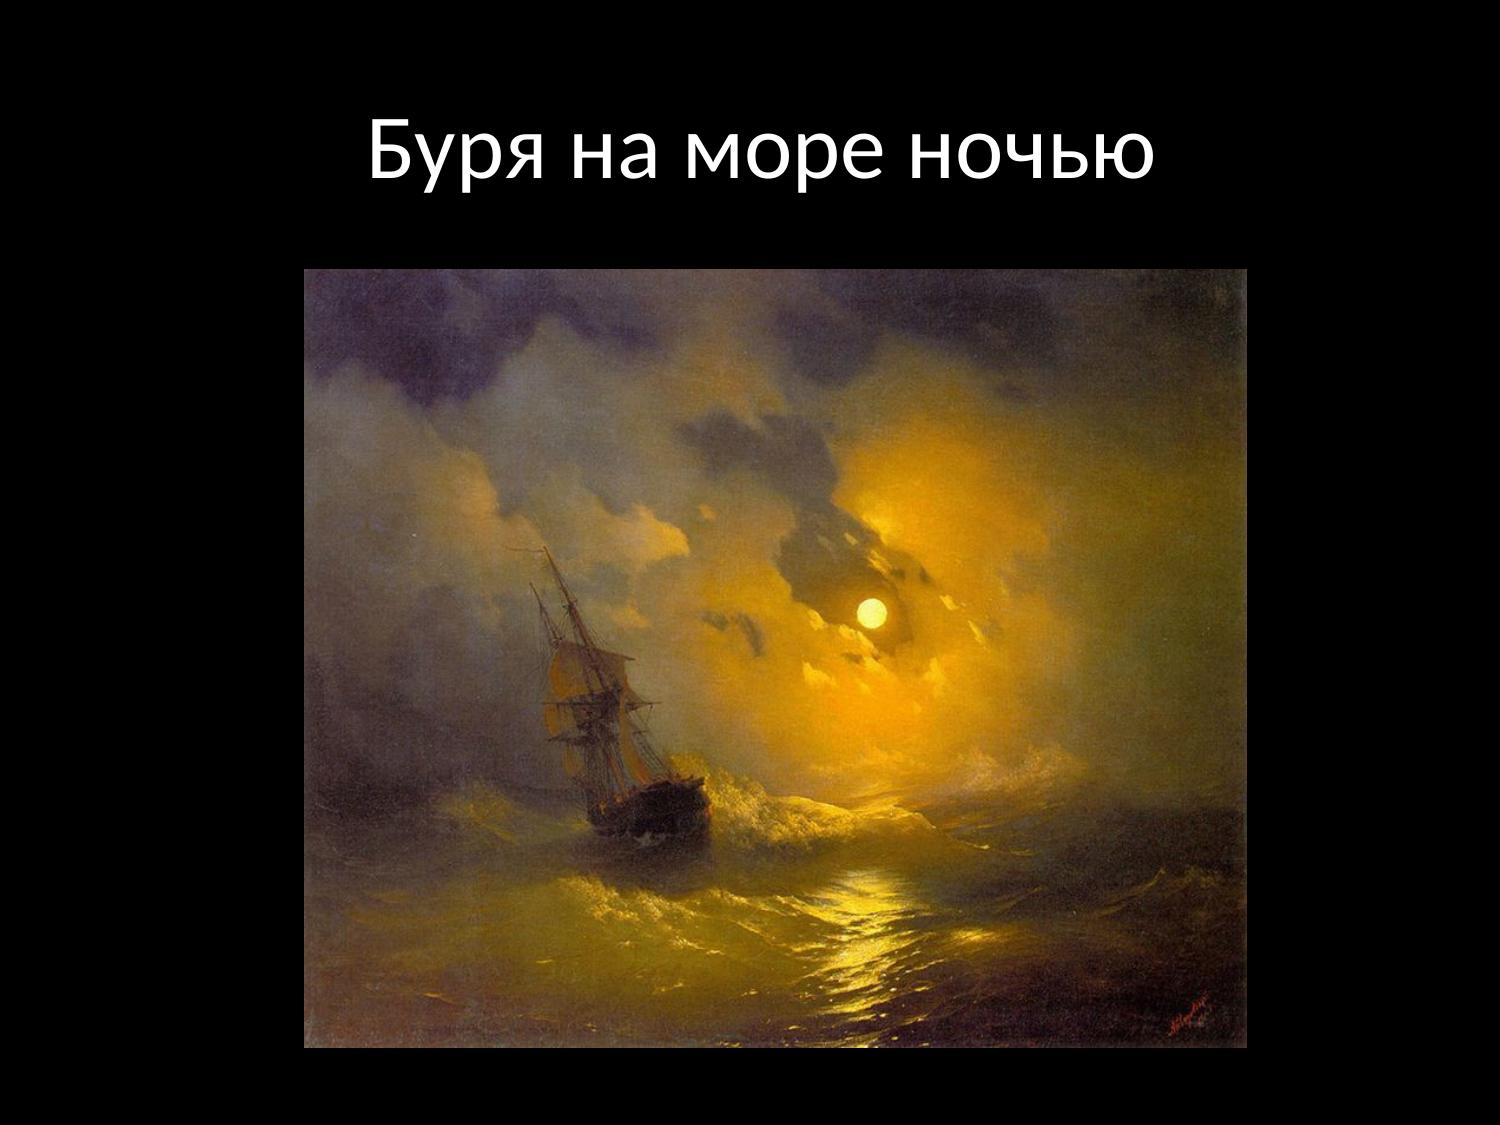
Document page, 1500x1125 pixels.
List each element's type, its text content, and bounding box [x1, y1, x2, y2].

title Буря на море ночью [234, 46, 1290, 237]
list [304, 269, 1247, 1048]
